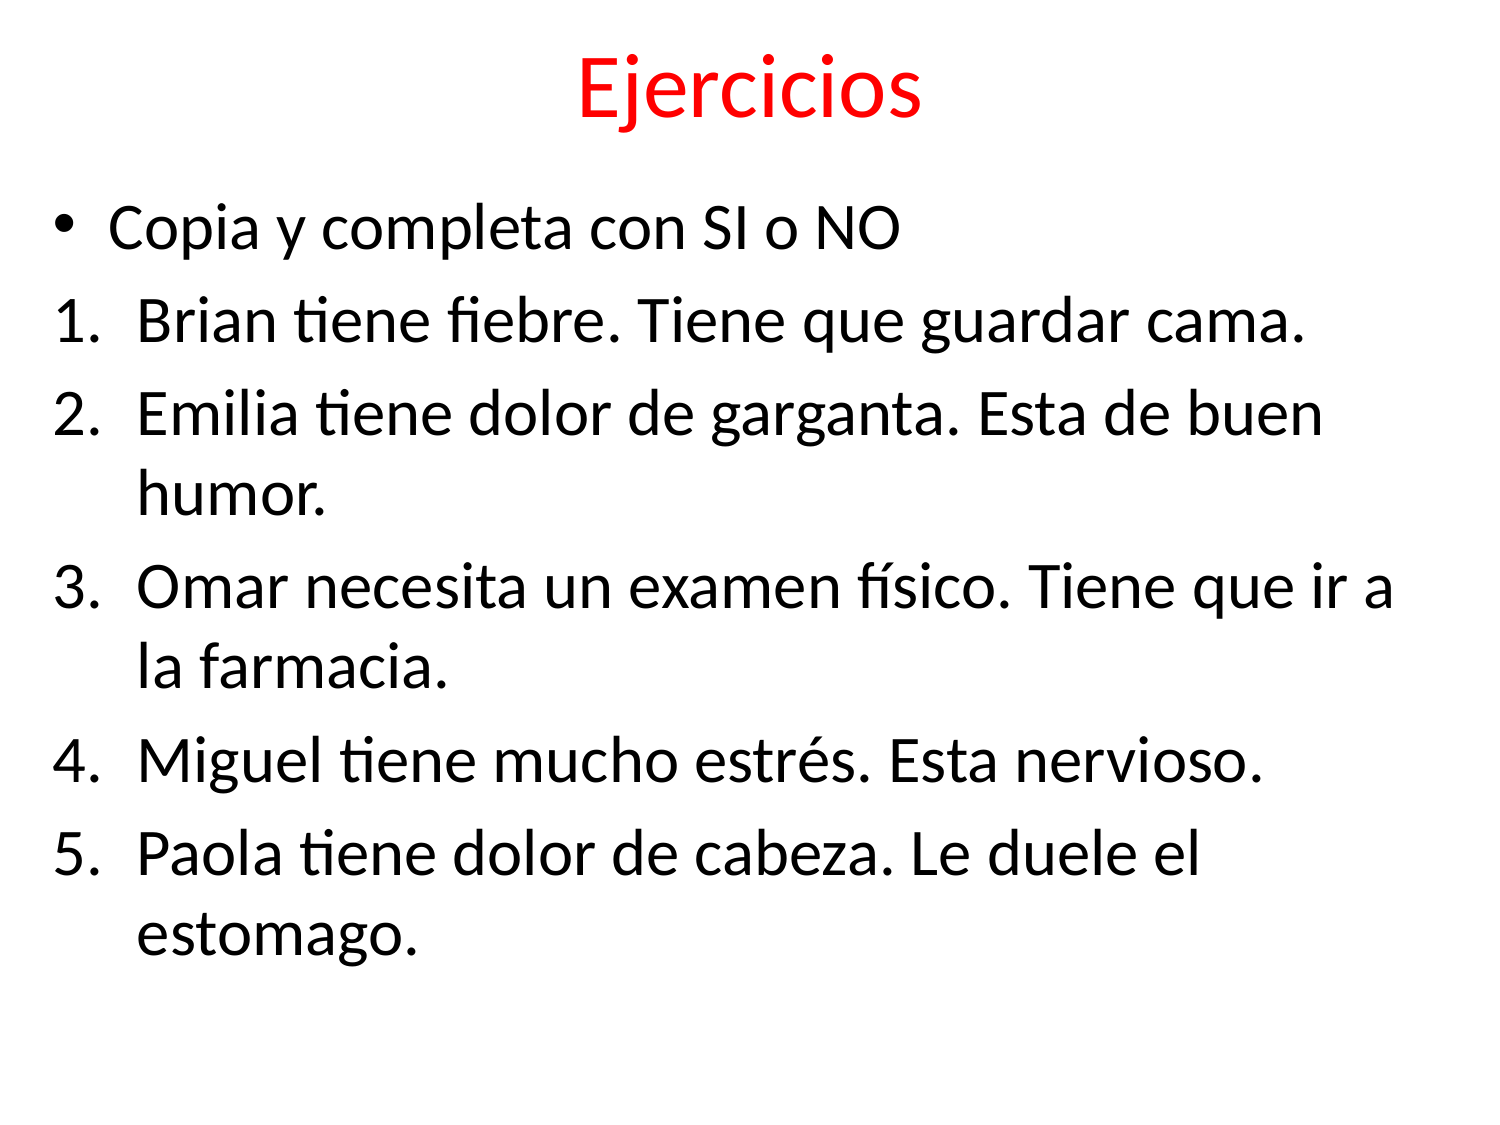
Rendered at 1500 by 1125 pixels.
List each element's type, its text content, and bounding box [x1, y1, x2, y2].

list Copia y completa con SI o NO Brian tiene fiebre. Tiene que guardar cama. Emilia tiene dolor de garganta. Esta de buen humor. Omar necesita un examen físico. Tiene que ir a la farmacia. Miguel tiene mucho estrés. Esta nervioso. Paola tiene dolor de cabeza. Le duele el estomago. [37, 174, 1463, 1063]
title Ejercicios [75, 0, 1425, 174]
